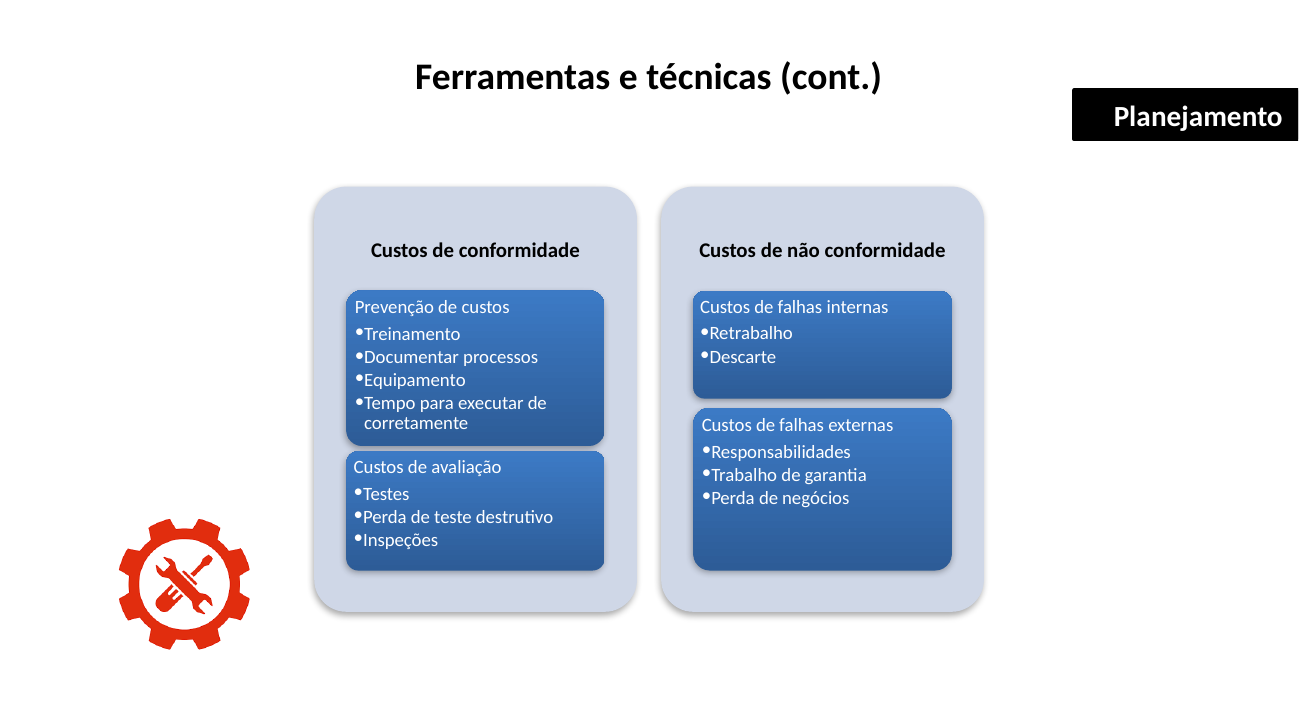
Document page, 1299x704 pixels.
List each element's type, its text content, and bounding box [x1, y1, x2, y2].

text_box Planejamento [1074, 90, 1299, 140]
picture [117, 517, 251, 651]
text_box Ferramentas e técnicas (cont.) [0, 44, 1299, 106]
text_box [313, 186, 985, 613]
